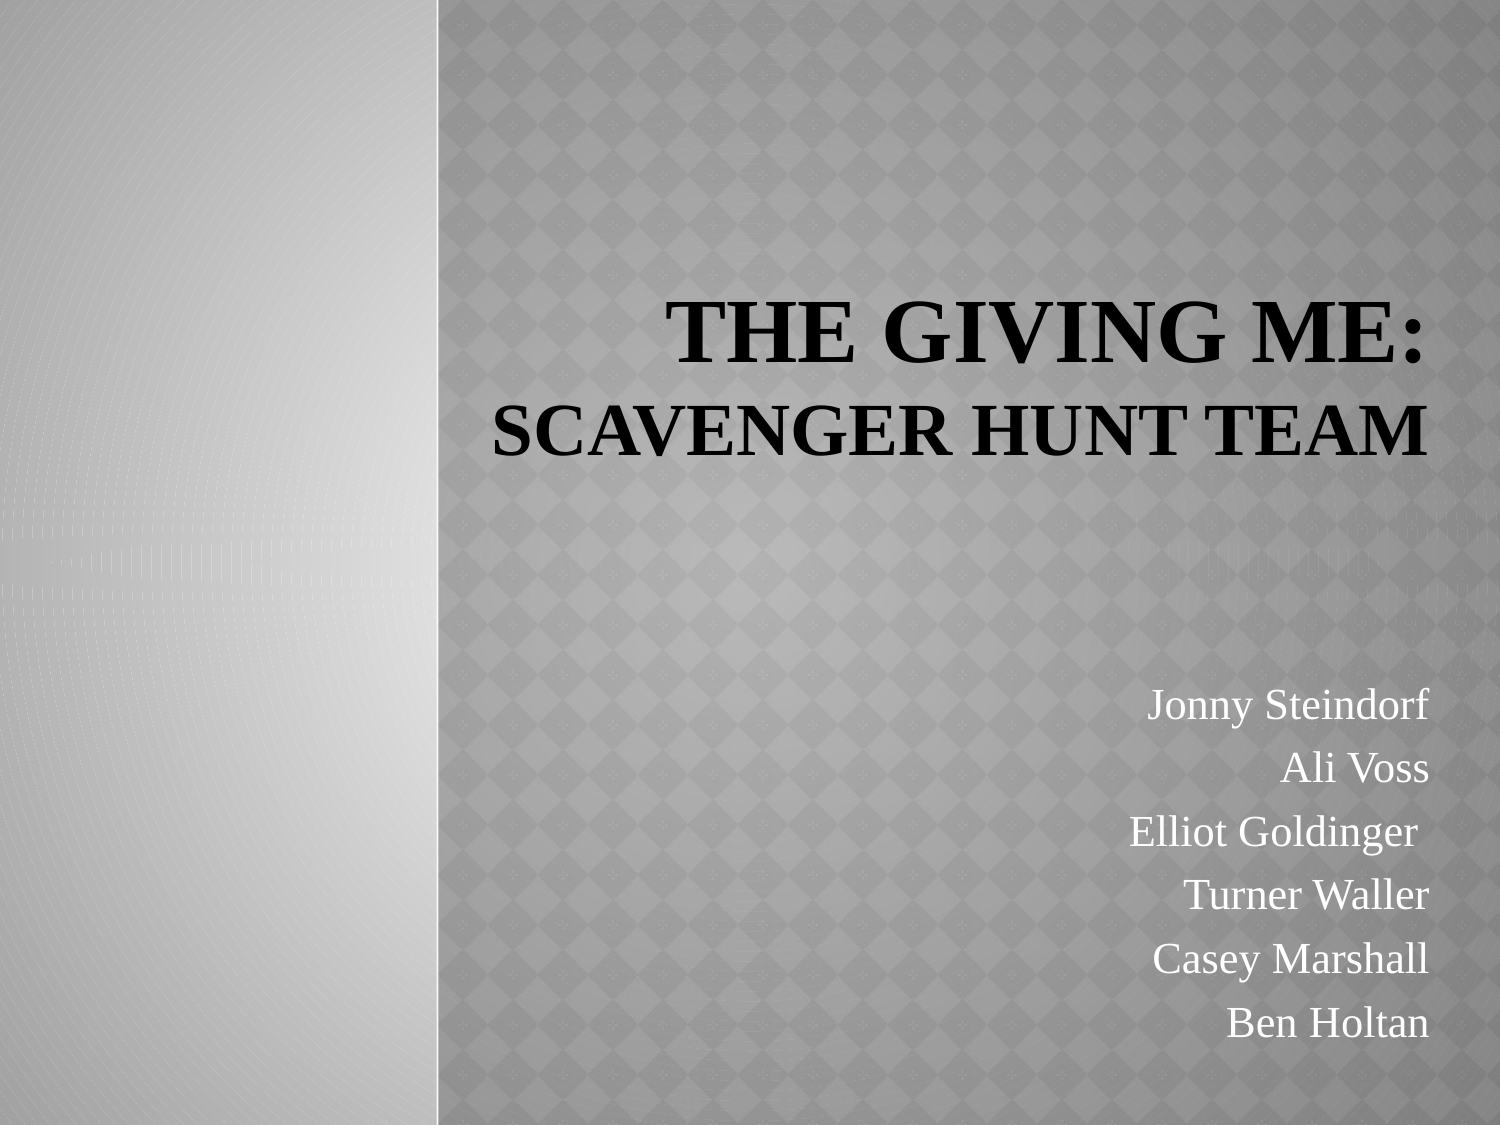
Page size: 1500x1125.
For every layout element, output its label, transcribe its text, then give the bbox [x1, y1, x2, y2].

subtitle Jonny Steindorf Ali Voss Elliot Goldinger Turner Waller Casey Marshall Ben Holtan [399, 675, 1438, 1050]
title The Giving ME: Scavenger Hunt Team [462, 0, 1438, 471]
